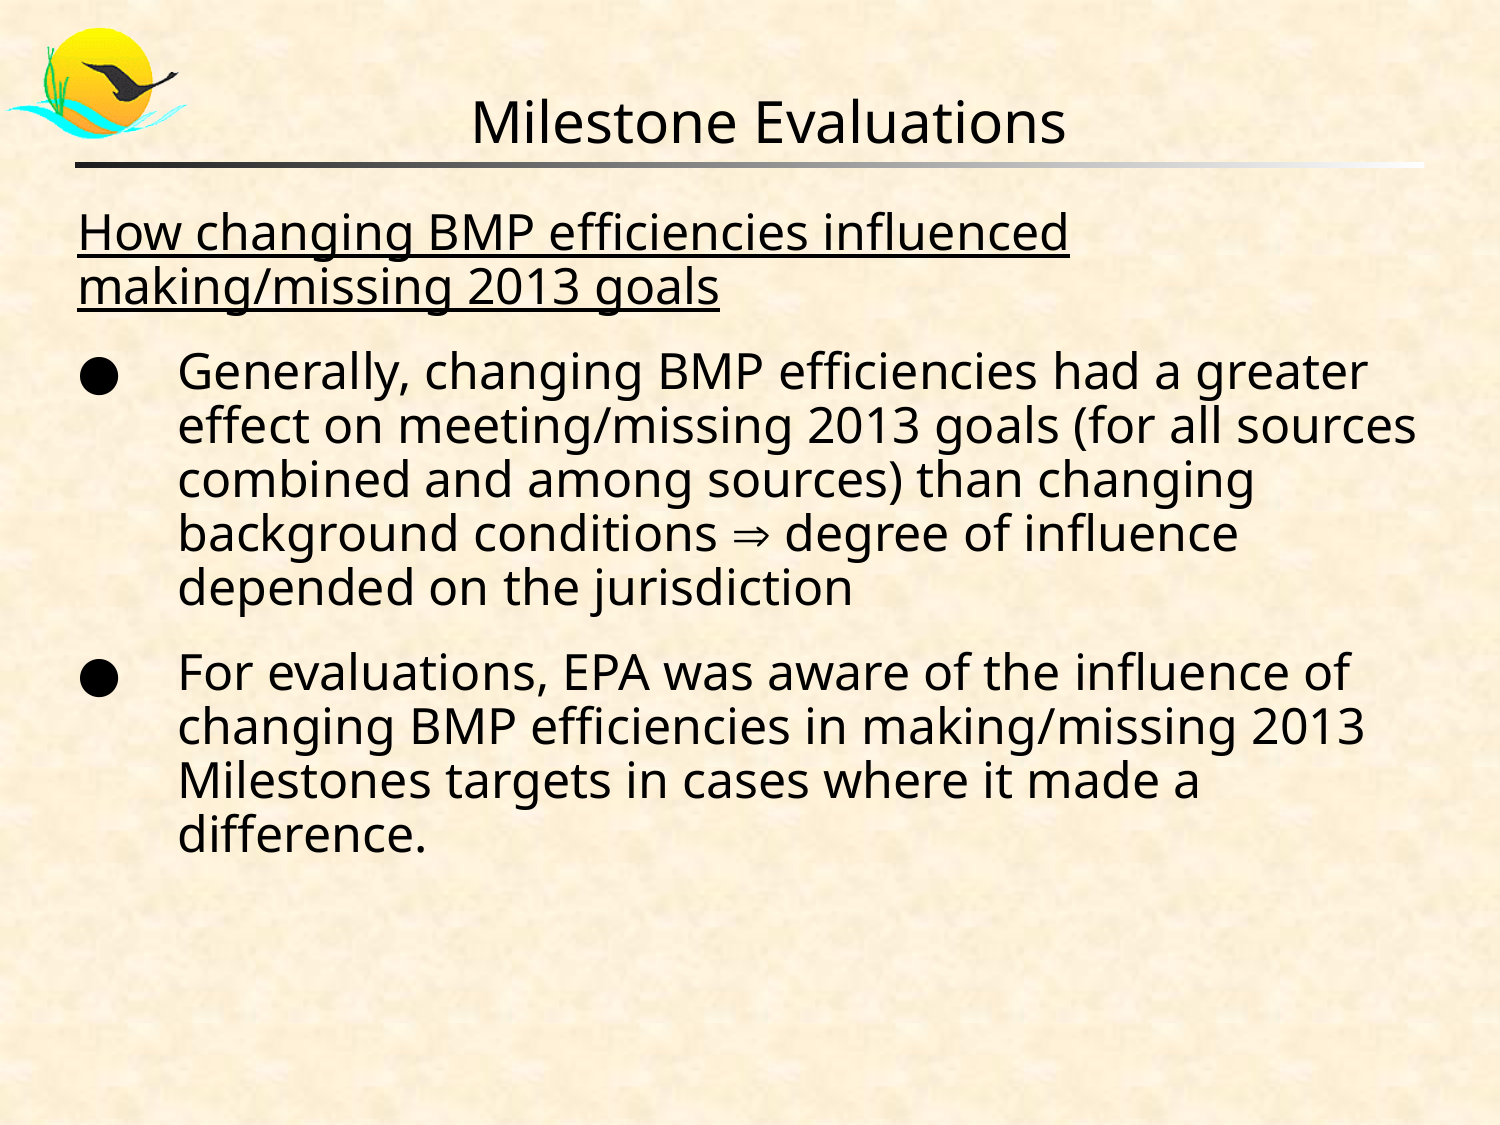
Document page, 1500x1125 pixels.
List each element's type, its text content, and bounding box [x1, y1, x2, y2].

text_box How changing BMP efficiencies influenced making/missing 2013 goals Generally, changing BMP efficiencies had a greater effect on meeting/missing 2013 goals (for all sources combined and among sources) than changing background conditions  degree of influence depended on the jurisdiction For evaluations, EPA was aware of the influence of changing BMP efficiencies in making/missing 2013 Milestones targets in cases where it made a difference. [62, 199, 1463, 875]
picture [0, 0, 1500, 1125]
text_box [75, 162, 1425, 168]
title Milestone Evaluations [174, 37, 1363, 162]
